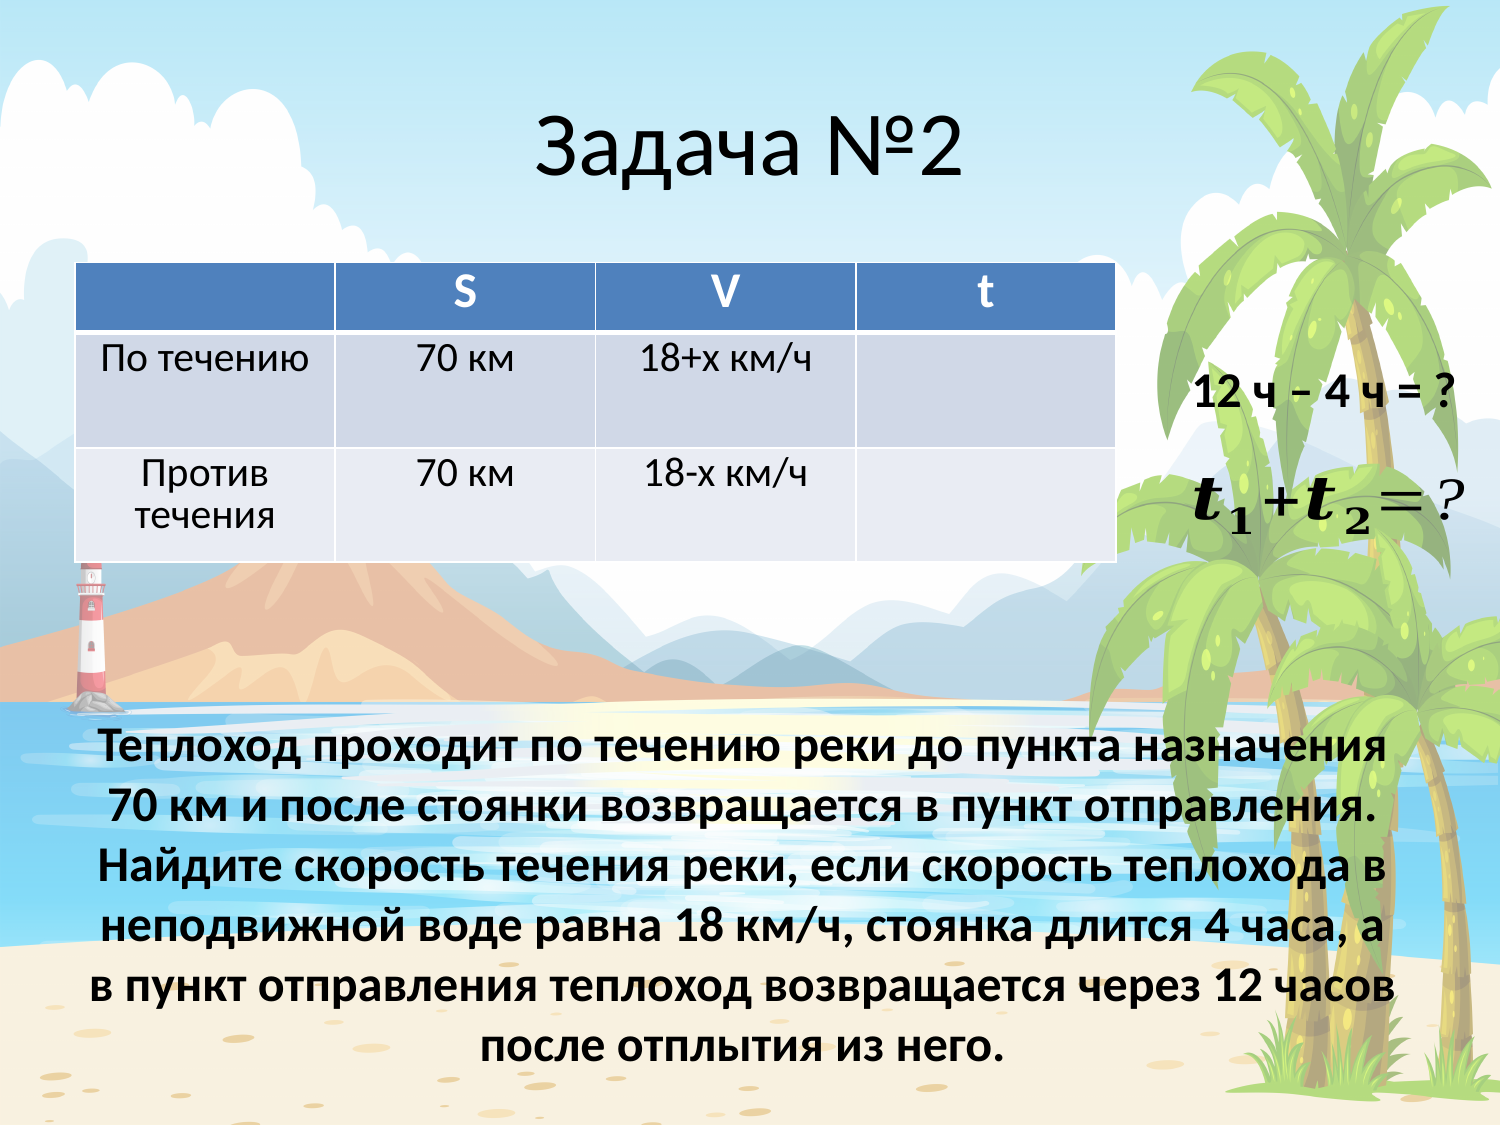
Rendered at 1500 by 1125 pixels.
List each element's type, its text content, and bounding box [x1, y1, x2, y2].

text_box 12 ч – 4 ч = ? [1176, 349, 1472, 425]
text_box Теплоход проходит по течению реки до пункта назначения 70 км и после стоянки возвращается в пункт отправления. Найдите скорость течения реки, если скорость теплохода в неподвижной воде равна 18 км/ч, стоянка длится 4 часа, а в пункт отправления теплоход возвращается через 12 часов после отплытия из него. [69, 704, 1416, 1079]
title Задача №2 [75, 45, 1425, 233]
